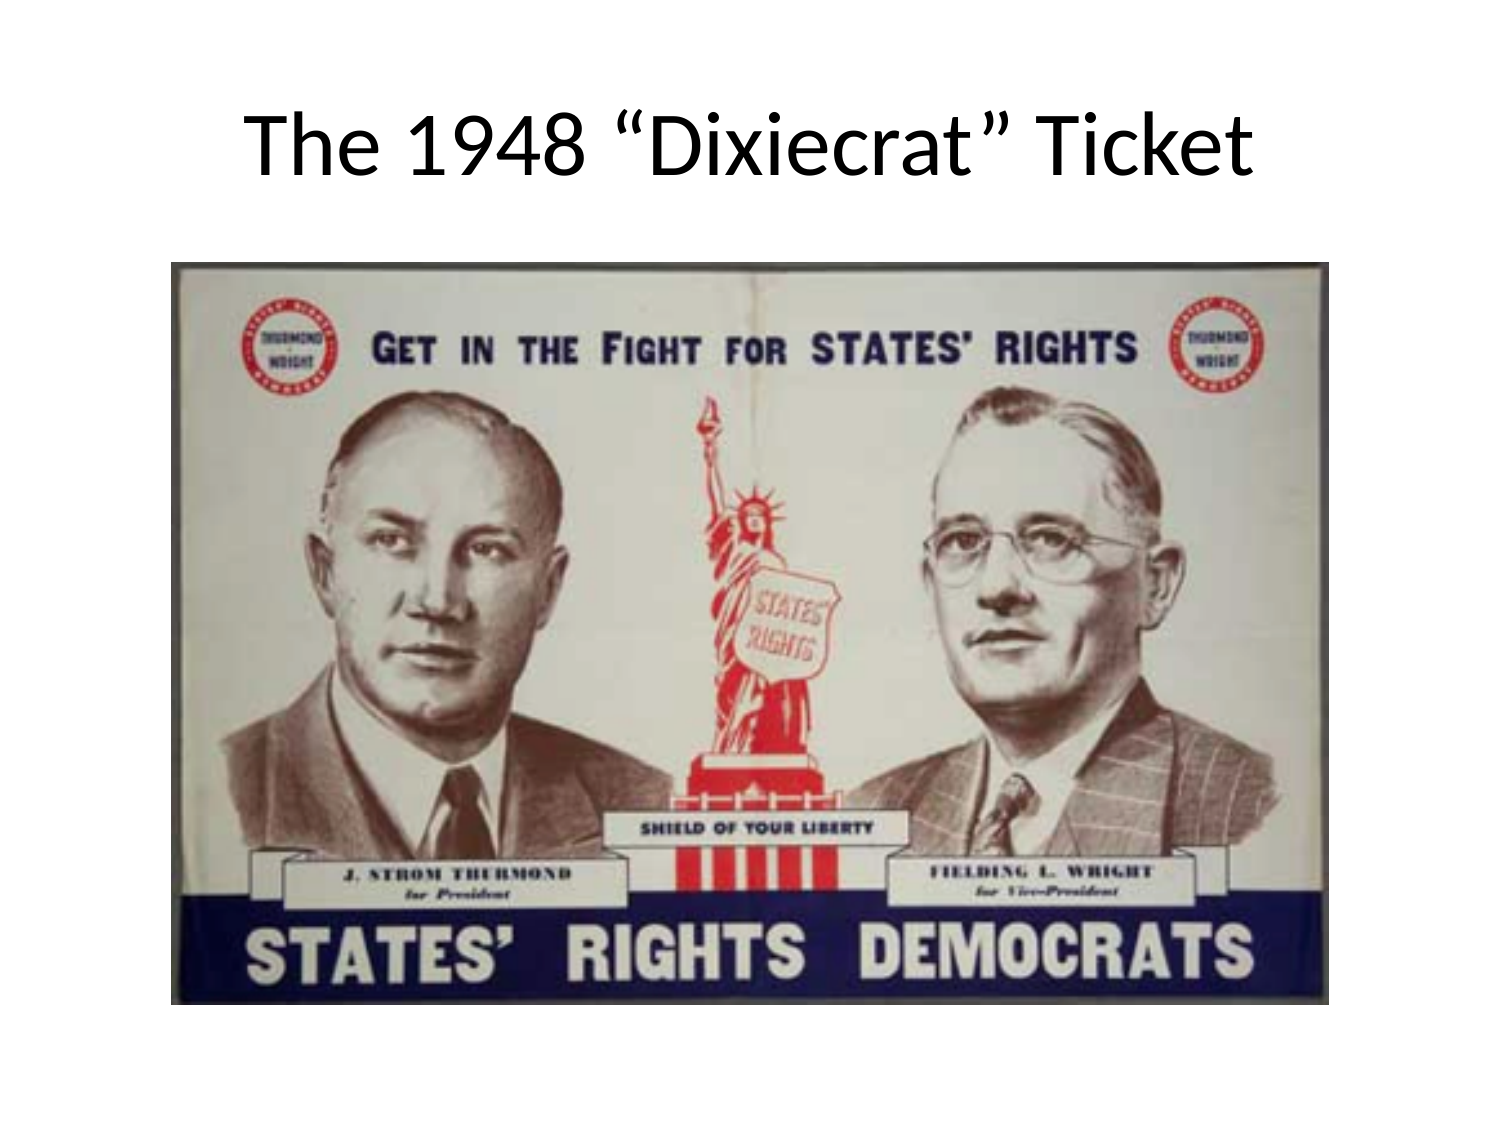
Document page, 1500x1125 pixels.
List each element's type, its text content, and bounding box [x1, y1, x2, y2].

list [74, 262, 1426, 1006]
title The 1948 “Dixiecrat” Ticket [75, 45, 1425, 233]
